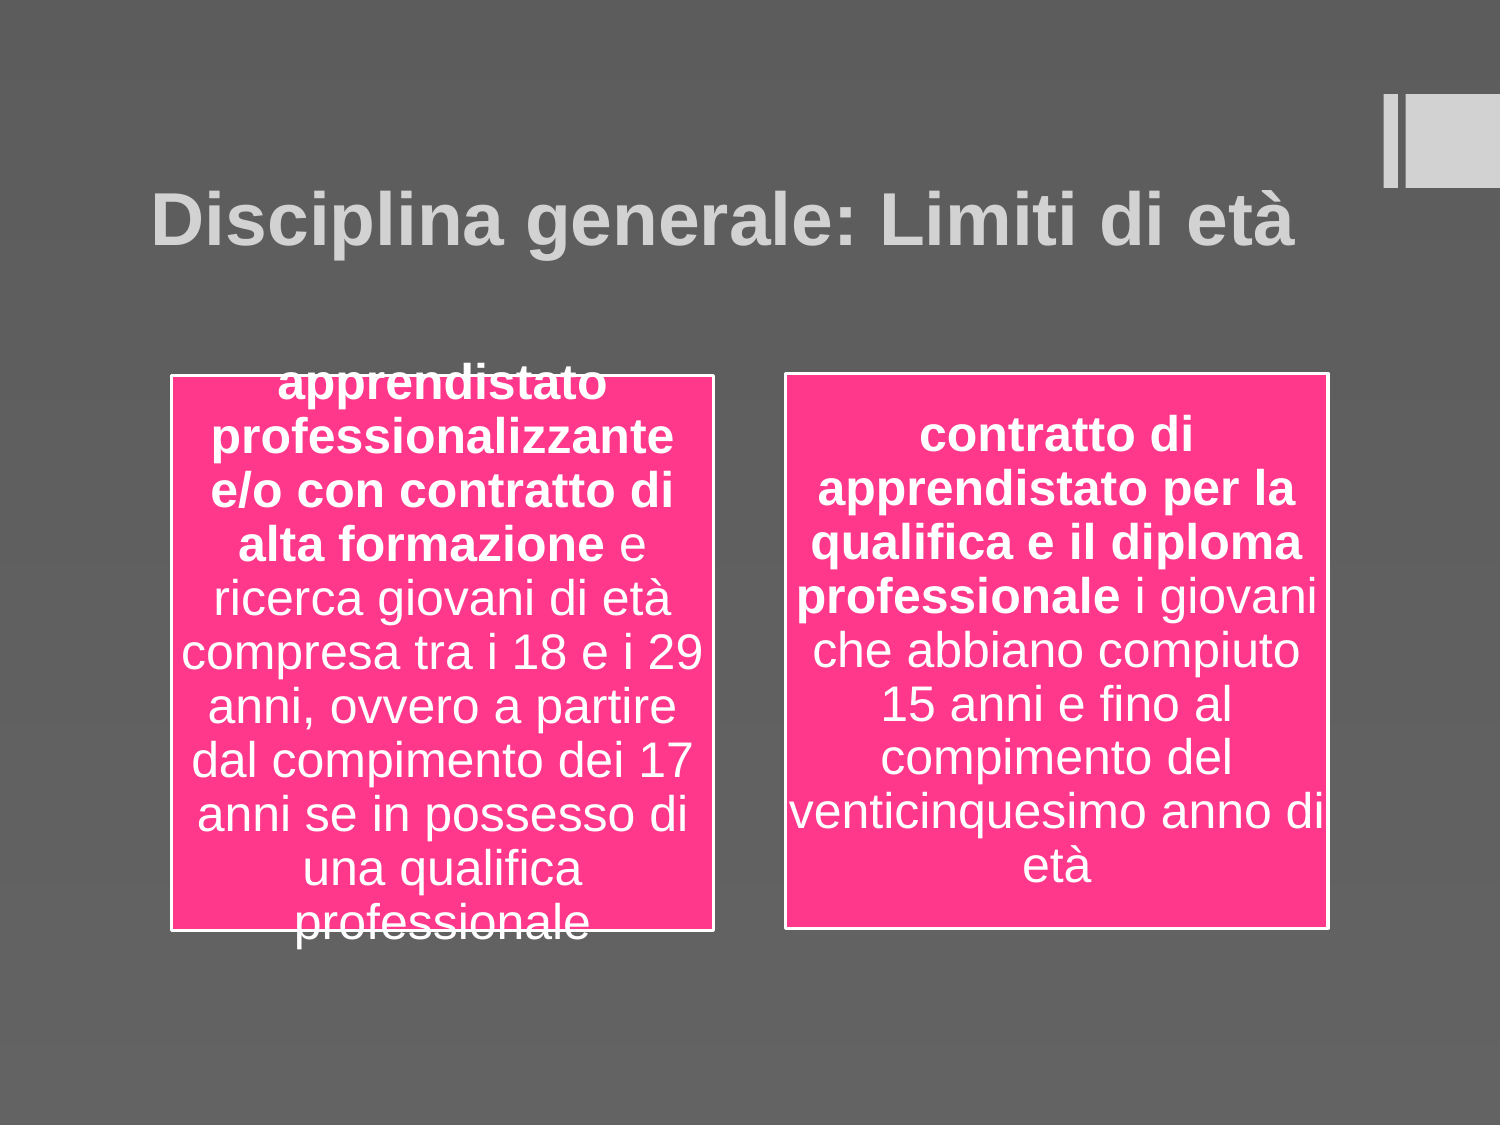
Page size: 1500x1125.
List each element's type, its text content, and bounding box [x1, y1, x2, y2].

title Disciplina generale: Limiti di età [135, 78, 1336, 268]
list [146, 349, 1348, 931]
